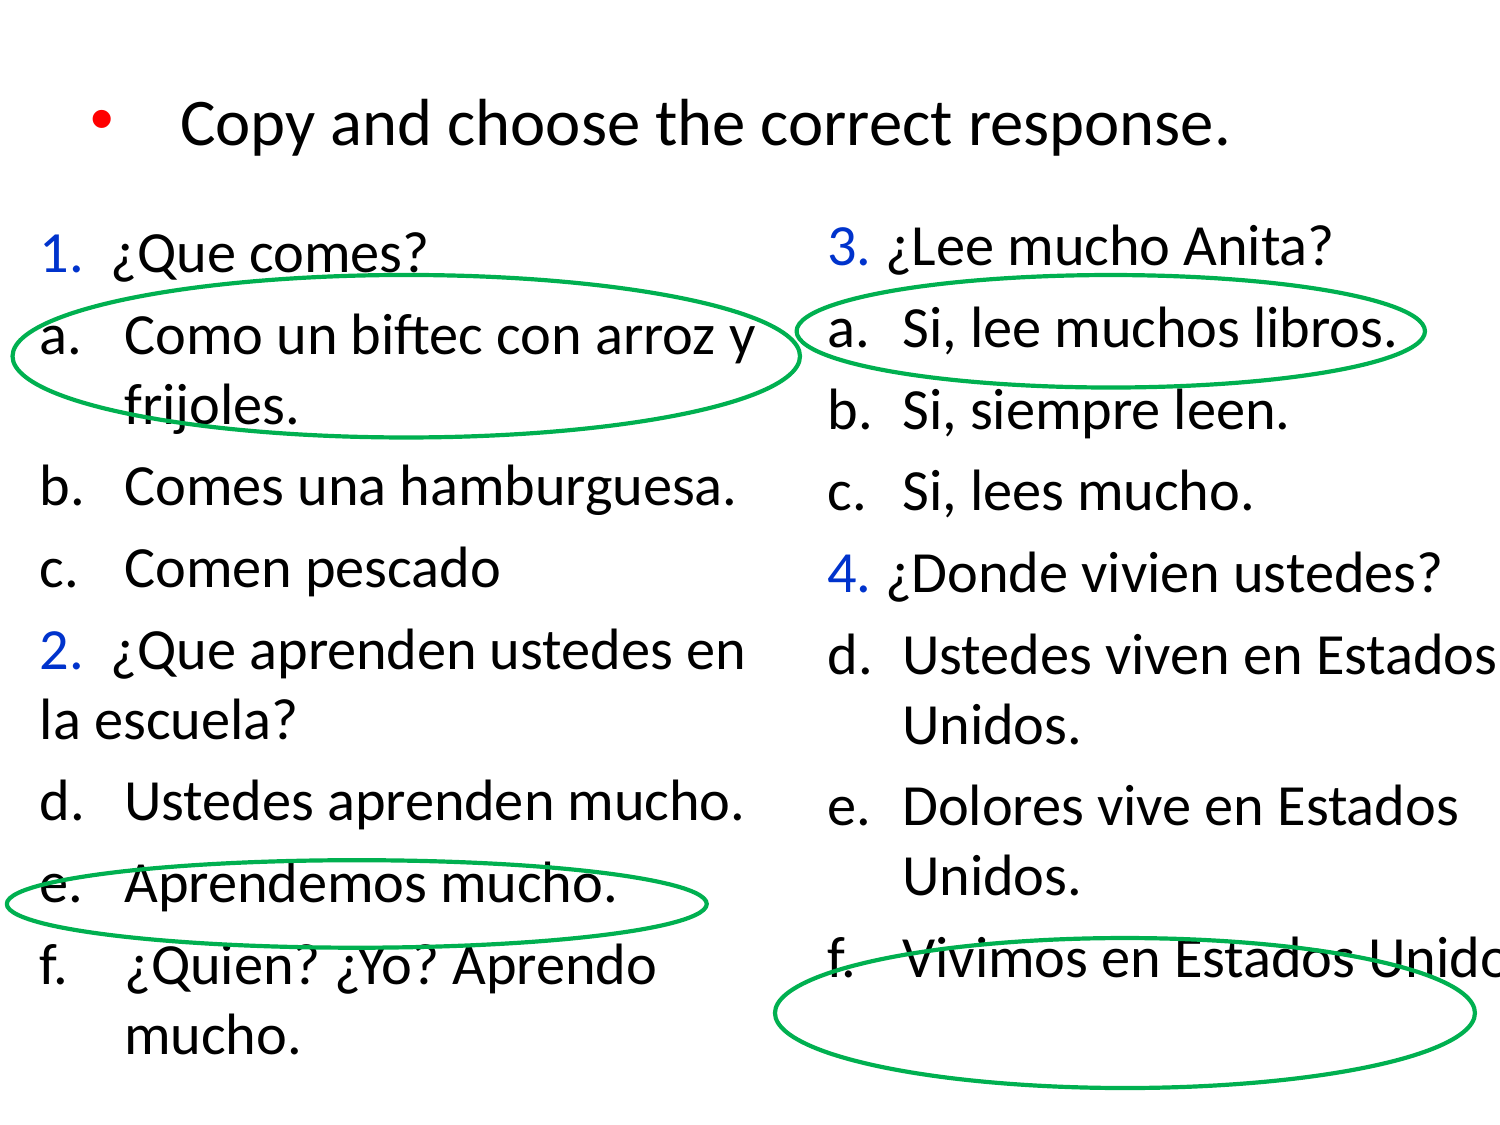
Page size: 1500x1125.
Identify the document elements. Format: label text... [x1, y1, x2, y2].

text_box [10, 272, 803, 440]
list 1. ¿Que comes? Como un biftec con arroz y frijoles. Comes una hamburguesa. Comen pescado 2. ¿Que aprenden ustedes en la escuela? Ustedes aprenden mucho. Aprendemos mucho. ¿Quien? ¿Yo? Aprendo mucho. [24, 125, 788, 333]
list 1. ¿Que comes? Como un biftec con arroz y frijoles. Comes una hamburguesa. Comen pescado 2. ¿Que aprenden ustedes en la escuela? Ustedes aprenden mucho. Aprendemos mucho. ¿Quien? ¿Yo? Aprendo mucho. [24, 380, 788, 831]
text_box [4, 858, 709, 950]
title Copy and choose the correct response. [75, 24, 1425, 213]
text_box [794, 272, 1428, 390]
text_box [772, 935, 1478, 1091]
list 3. ¿Lee mucho Anita? Si, lee muchos libros. Si, siempre leen. Si, lees mucho. 4. ¿Donde vivien ustedes? Ustedes viven en Estados Unidos. Dolores vive en Estados Unidos. Vivimos en Estados Unidos [812, 200, 1500, 906]
